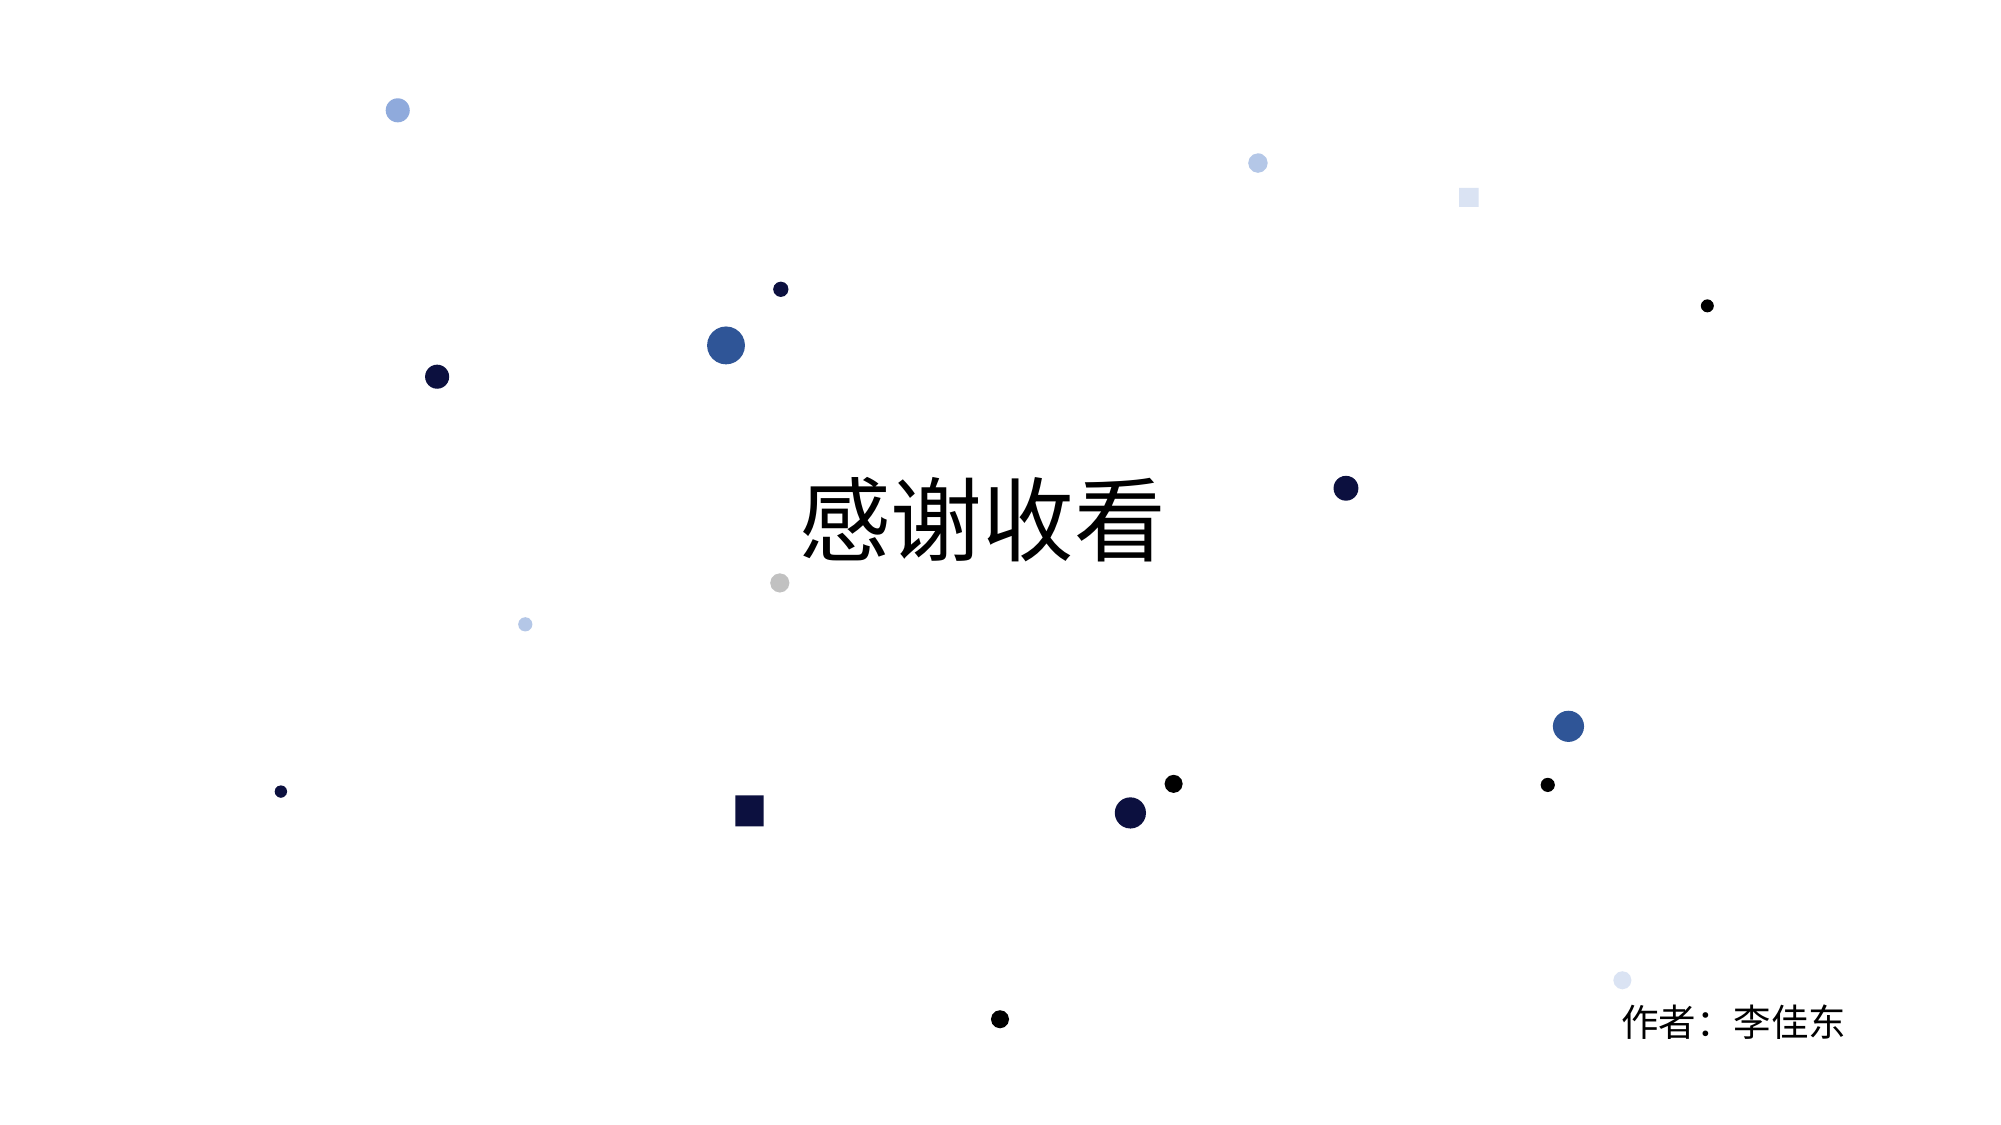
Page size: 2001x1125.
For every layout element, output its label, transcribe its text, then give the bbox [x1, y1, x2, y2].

text_box [424, 363, 451, 390]
text_box 作者：李佳东 [1606, 991, 1862, 1052]
text_box [772, 280, 790, 299]
text_box [706, 325, 747, 366]
text_box [1332, 474, 1360, 502]
text_box [1163, 773, 1184, 795]
text_box [1458, 187, 1480, 208]
text_box [1539, 776, 1556, 794]
text_box [1699, 298, 1715, 314]
text_box [517, 616, 534, 633]
text_box [769, 572, 791, 594]
text_box [1551, 709, 1586, 744]
text_box [273, 784, 289, 799]
text_box [989, 1009, 1011, 1030]
text_box [384, 97, 411, 124]
text_box [734, 794, 765, 827]
text_box [1113, 796, 1148, 830]
title 感谢收看 [784, 426, 1214, 623]
text_box [1247, 152, 1269, 174]
text_box [1612, 970, 1633, 991]
